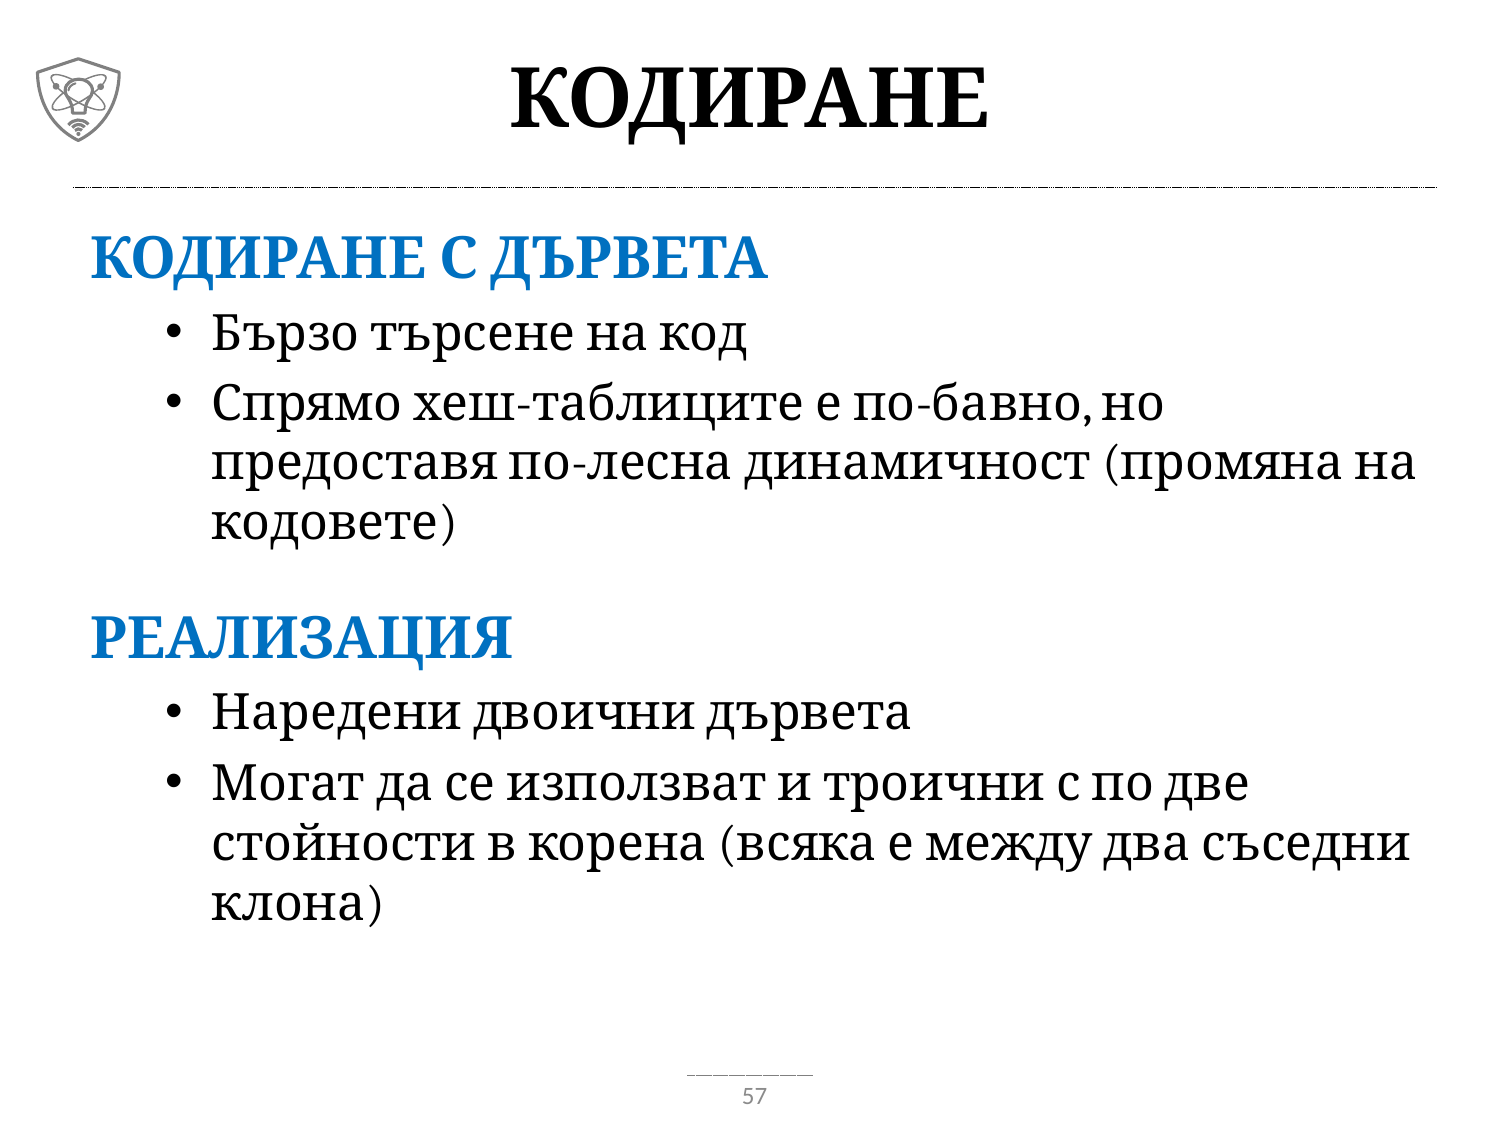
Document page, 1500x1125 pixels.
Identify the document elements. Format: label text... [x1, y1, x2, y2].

list Кодиране с дървета Бързо търсене на код Спрямо хеш-таблиците е по-бавно, но предоставя по-лесна динамичност (промяна на кодовете) Реализация Наредени двоични дървета Могат да се използват и троични с по две стойности в корена (всяка е между два съседни клона) [75, 212, 1450, 1063]
title Кодиране [0, 0, 1500, 188]
slide_number 57 [579, 1065, 930, 1125]
